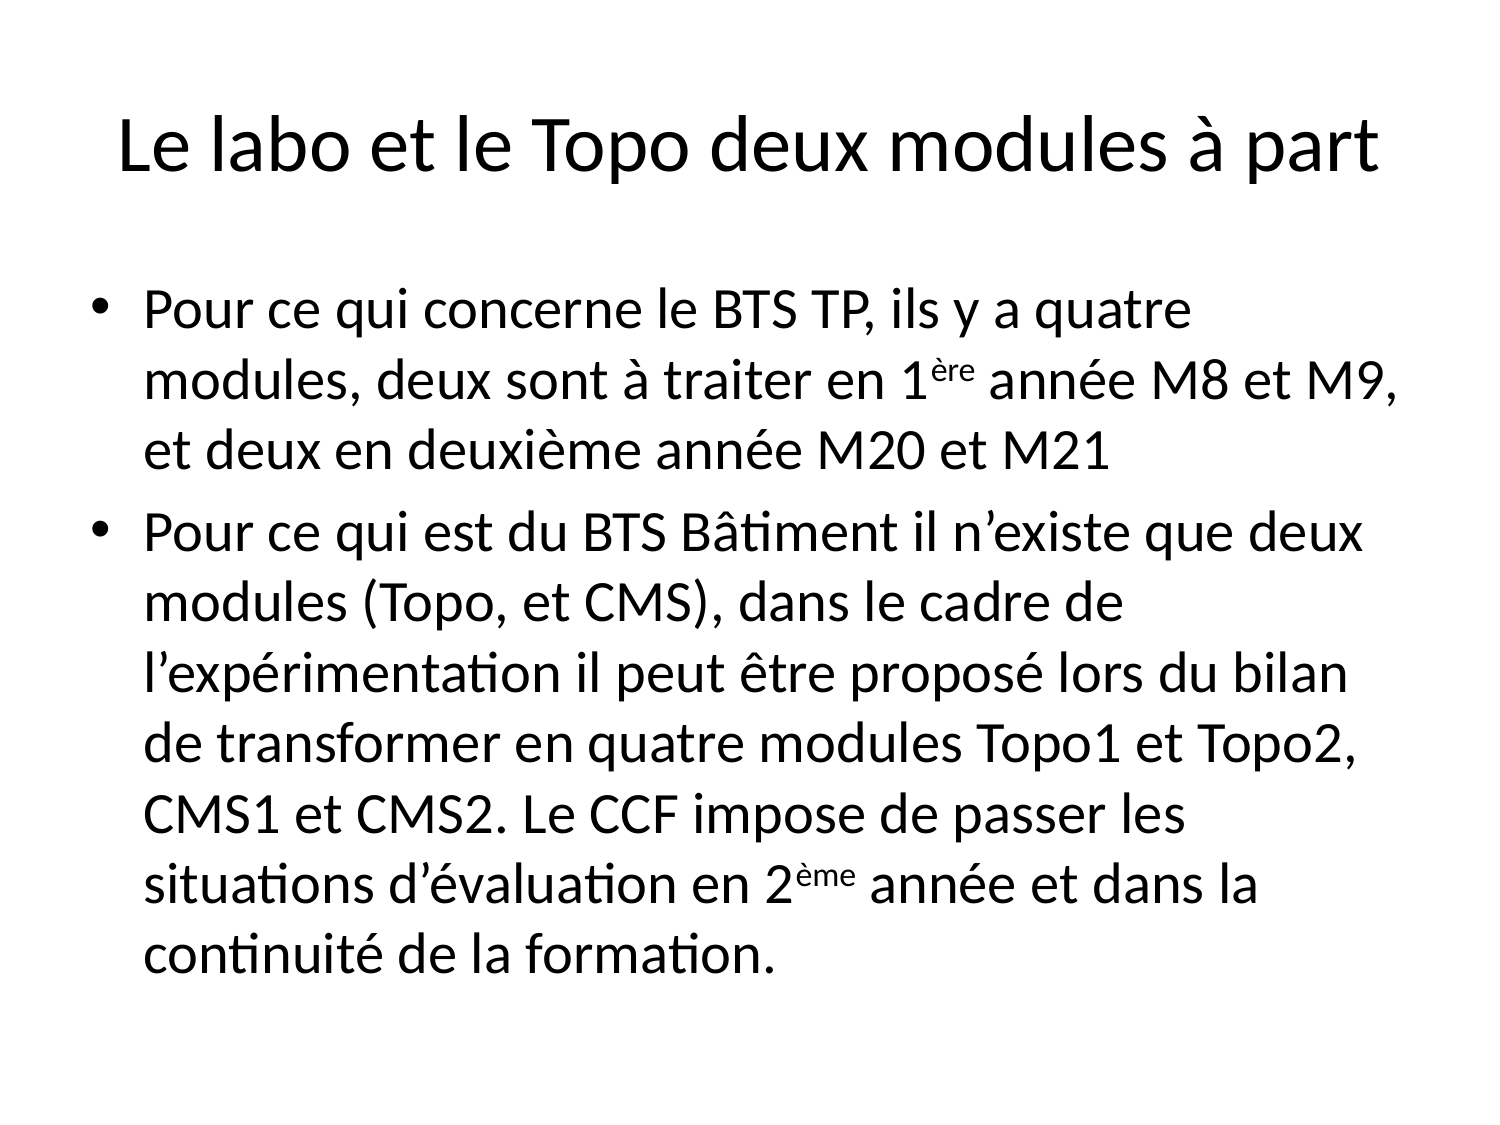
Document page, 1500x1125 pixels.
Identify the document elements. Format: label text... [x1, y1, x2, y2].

list Pour ce qui concerne le BTS TP, ils y a quatre modules, deux sont à traiter en 1ère année M8 et M9, et deux en deuxième année M20 et M21 Pour ce qui est du BTS Bâtiment il n’existe que deux modules (Topo, et CMS), dans le cadre de l’expérimentation il peut être proposé lors du bilan de transformer en quatre modules Topo1 et Topo2, CMS1 et CMS2. Le CCF impose de passer les situations d’évaluation en 2ème année et dans la continuité de la formation. [75, 262, 1425, 1005]
title Le labo et le Topo deux modules à part [75, 45, 1425, 233]
